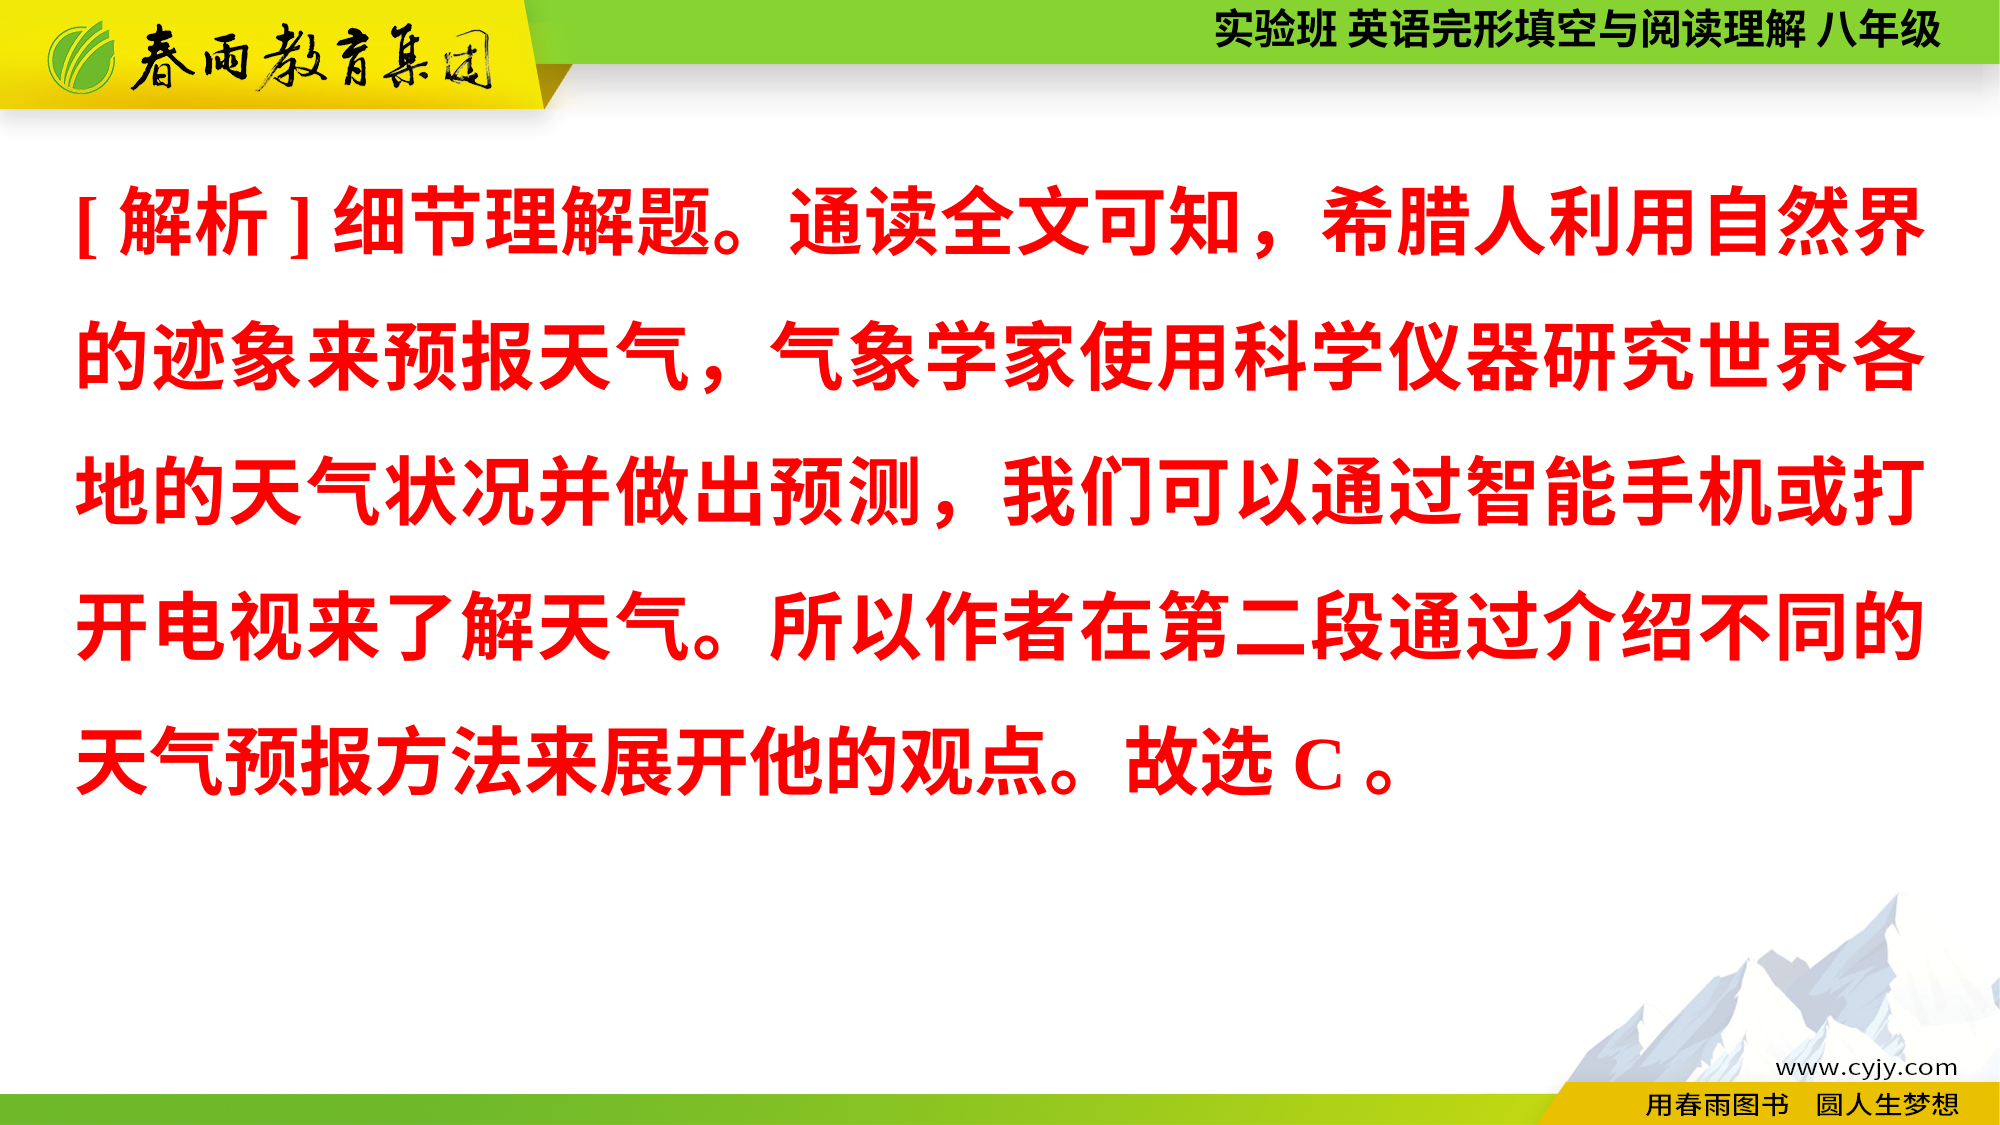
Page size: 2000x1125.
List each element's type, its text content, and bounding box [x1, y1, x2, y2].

list [解析]细节理解题。通读全文可知，希腊人利用自然界的迹象来预报天气，气象学家使用科学仪器研究世界各地的天气状况并做出预测，我们可以通过智能手机或打开电视来了解天气。所以作者在第二段通过介绍不同的天气预报方法来展开他的观点。故选C。 [59, 122, 1944, 802]
picture [0, 0, 2000, 1125]
